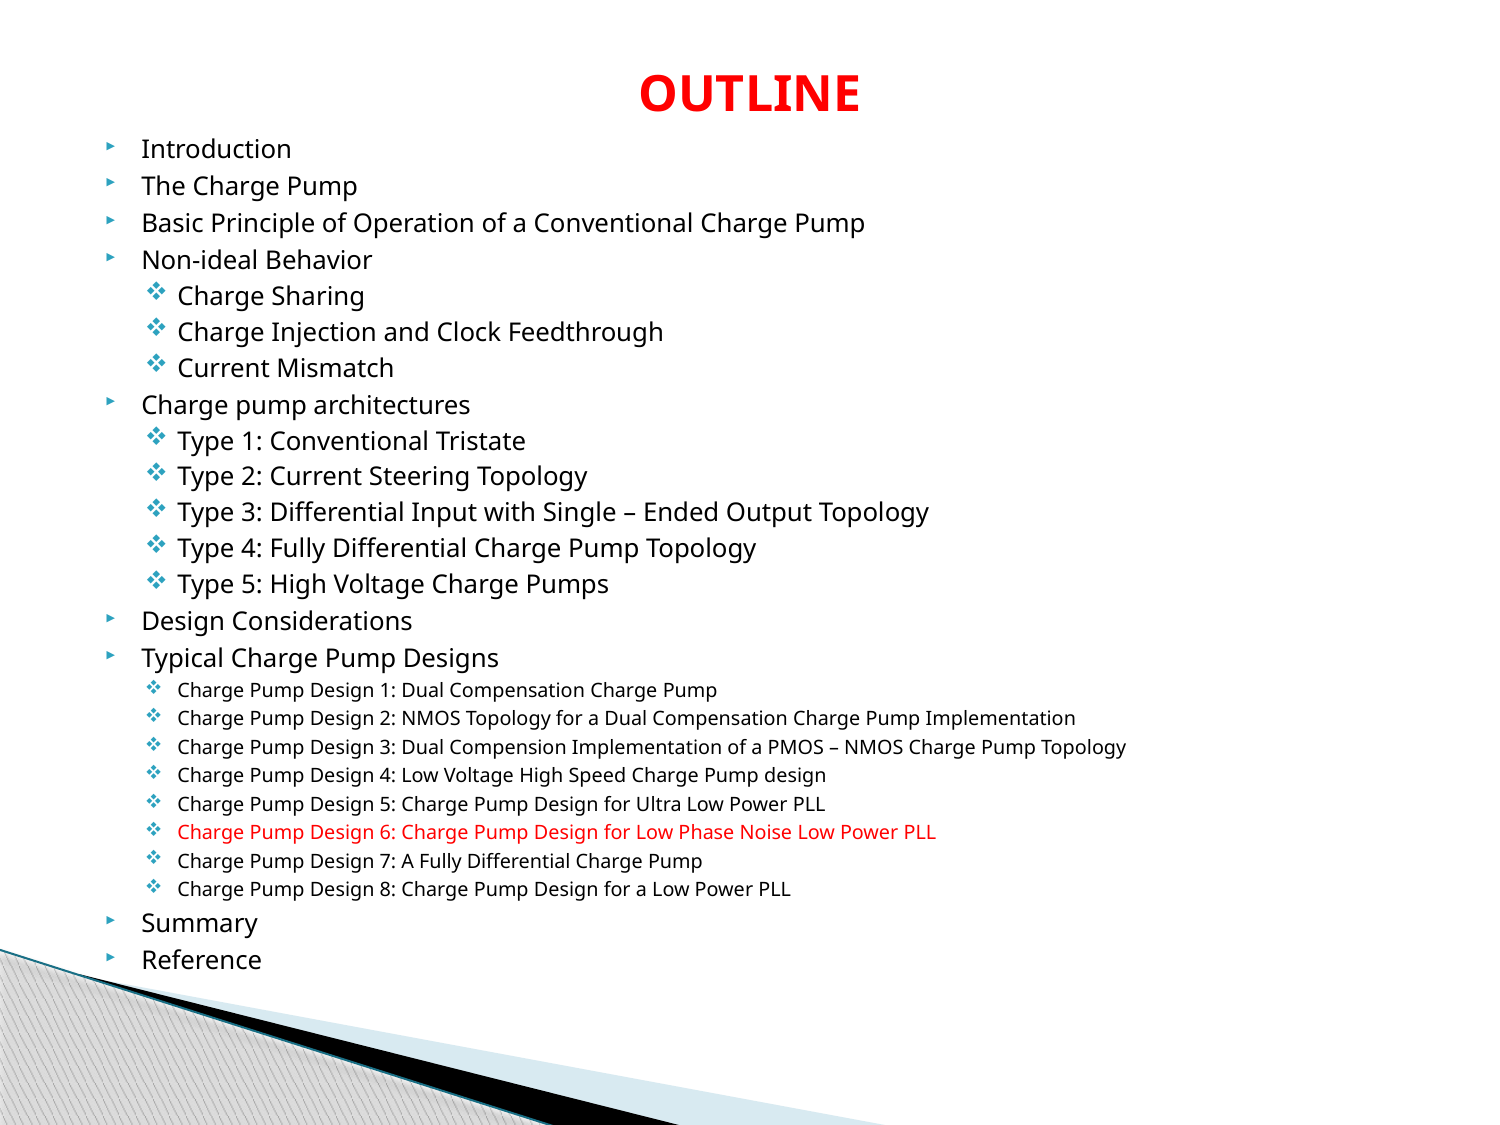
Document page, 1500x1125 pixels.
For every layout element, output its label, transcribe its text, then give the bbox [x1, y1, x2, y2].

title OUTLINE [75, 45, 1425, 138]
list Introduction The Charge Pump Basic Principle of Operation of a Conventional Charge Pump Non-ideal Behavior Charge Sharing Charge Injection and Clock Feedthrough Current Mismatch Charge pump architectures Type 1: Conventional Tristate Type 2: Current Steering Topology Type 3: Differential Input with Single – Ended Output Topology Type 4: Fully Differential Charge Pump Topology Type 5: High Voltage Charge Pumps Design Considerations Typical Charge Pump Designs Charge Pump Design 1: Dual Compensation Charge Pump Charge Pump Design 2: NMOS Topology for a Dual Compensation Charge Pump Implementation Charge Pump Design 3: Dual Compension Implementation of a PMOS – NMOS Charge Pump Topology Charge Pump Design 4: Low Voltage High Speed Charge Pump design Charge Pump Design 5: Charge Pump Design for Ultra Low Power PLL Charge Pump Design 6: Charge Pump Design for Low Phase Noise Low Power PLL Charge Pump Design 7: A Fully Differential Charge Pump Charge Pump Design 8: Charge Pump Design for a Low Power PLL Summary Reference [75, 138, 1425, 986]
